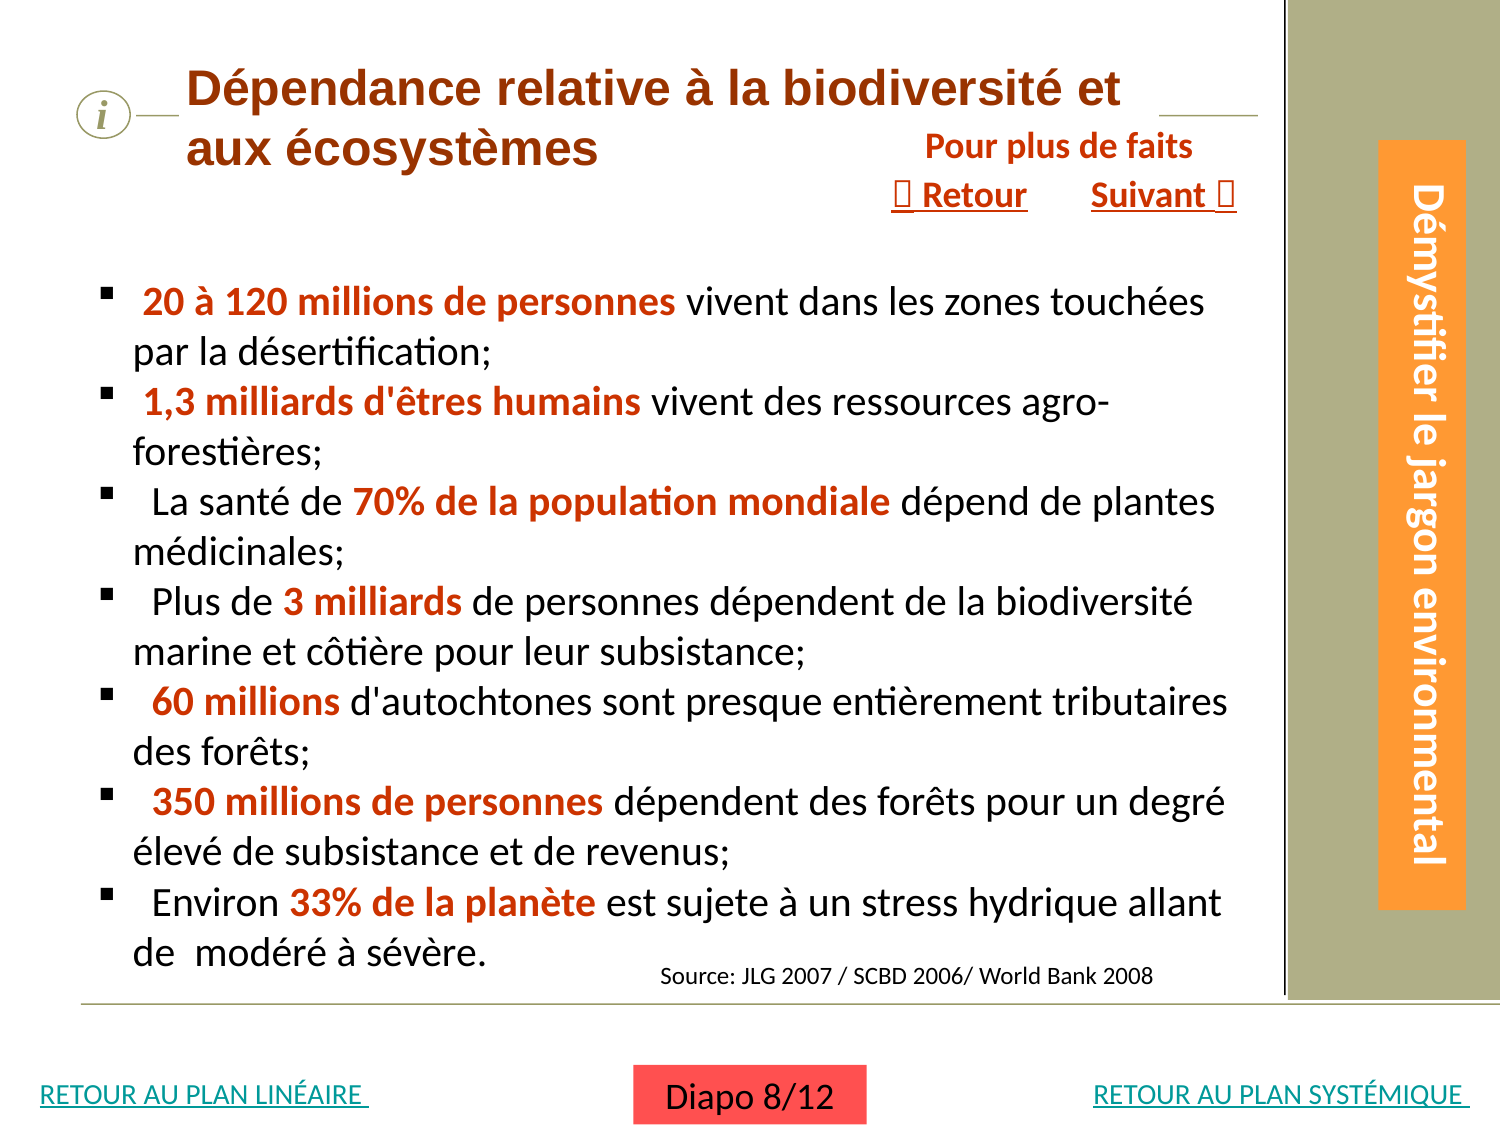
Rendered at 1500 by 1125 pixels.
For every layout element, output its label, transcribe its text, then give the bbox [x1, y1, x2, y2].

text_box Pour plus de faits [843, 113, 1276, 174]
text_box 20 à 120 millions de personnes vivent dans les zones touchées par la désertification; 1,3 milliards d'êtres humains vivent des ressources agro-forestières; La santé de 70% de la population mondiale dépend de plantes médicinales; Plus de 3 milliards de personnes dépendent de la biodiversité marine et côtière pour leur subsistance; 60 millions d'autochtones sont presque entièrement tributaires des forêts; 350 millions de personnes dépendent des forêts pour un degré élevé de subsistance et de revenus; Environ 33% de la planète est sujete à un stress hydrique allant de modéré à sévère. [82, 266, 1246, 982]
text_box Démystifier le jargon environmental [1378, 140, 1466, 911]
text_box [1287, 0, 1500, 951]
text_box Suivant  [1090, 162, 1252, 223]
text_box RETOUR AU PLAN SYSTÉMIQUE [819, 1063, 1482, 1122]
text_box [77, 94, 90, 135]
text_box RETOUR AU PLAN LINÉAIRE [27, 1063, 623, 1122]
text_box  Retour [876, 162, 1090, 223]
text_box Source: JLG 2007 / SCBD 2006/ World Bank 2008 [645, 951, 1500, 997]
text_box Dépendance relative à la biodiversité et aux écosystèmes [179, 49, 1159, 121]
text_box i [90, 82, 150, 153]
text_box Diapo 8/12 [633, 1064, 867, 1125]
